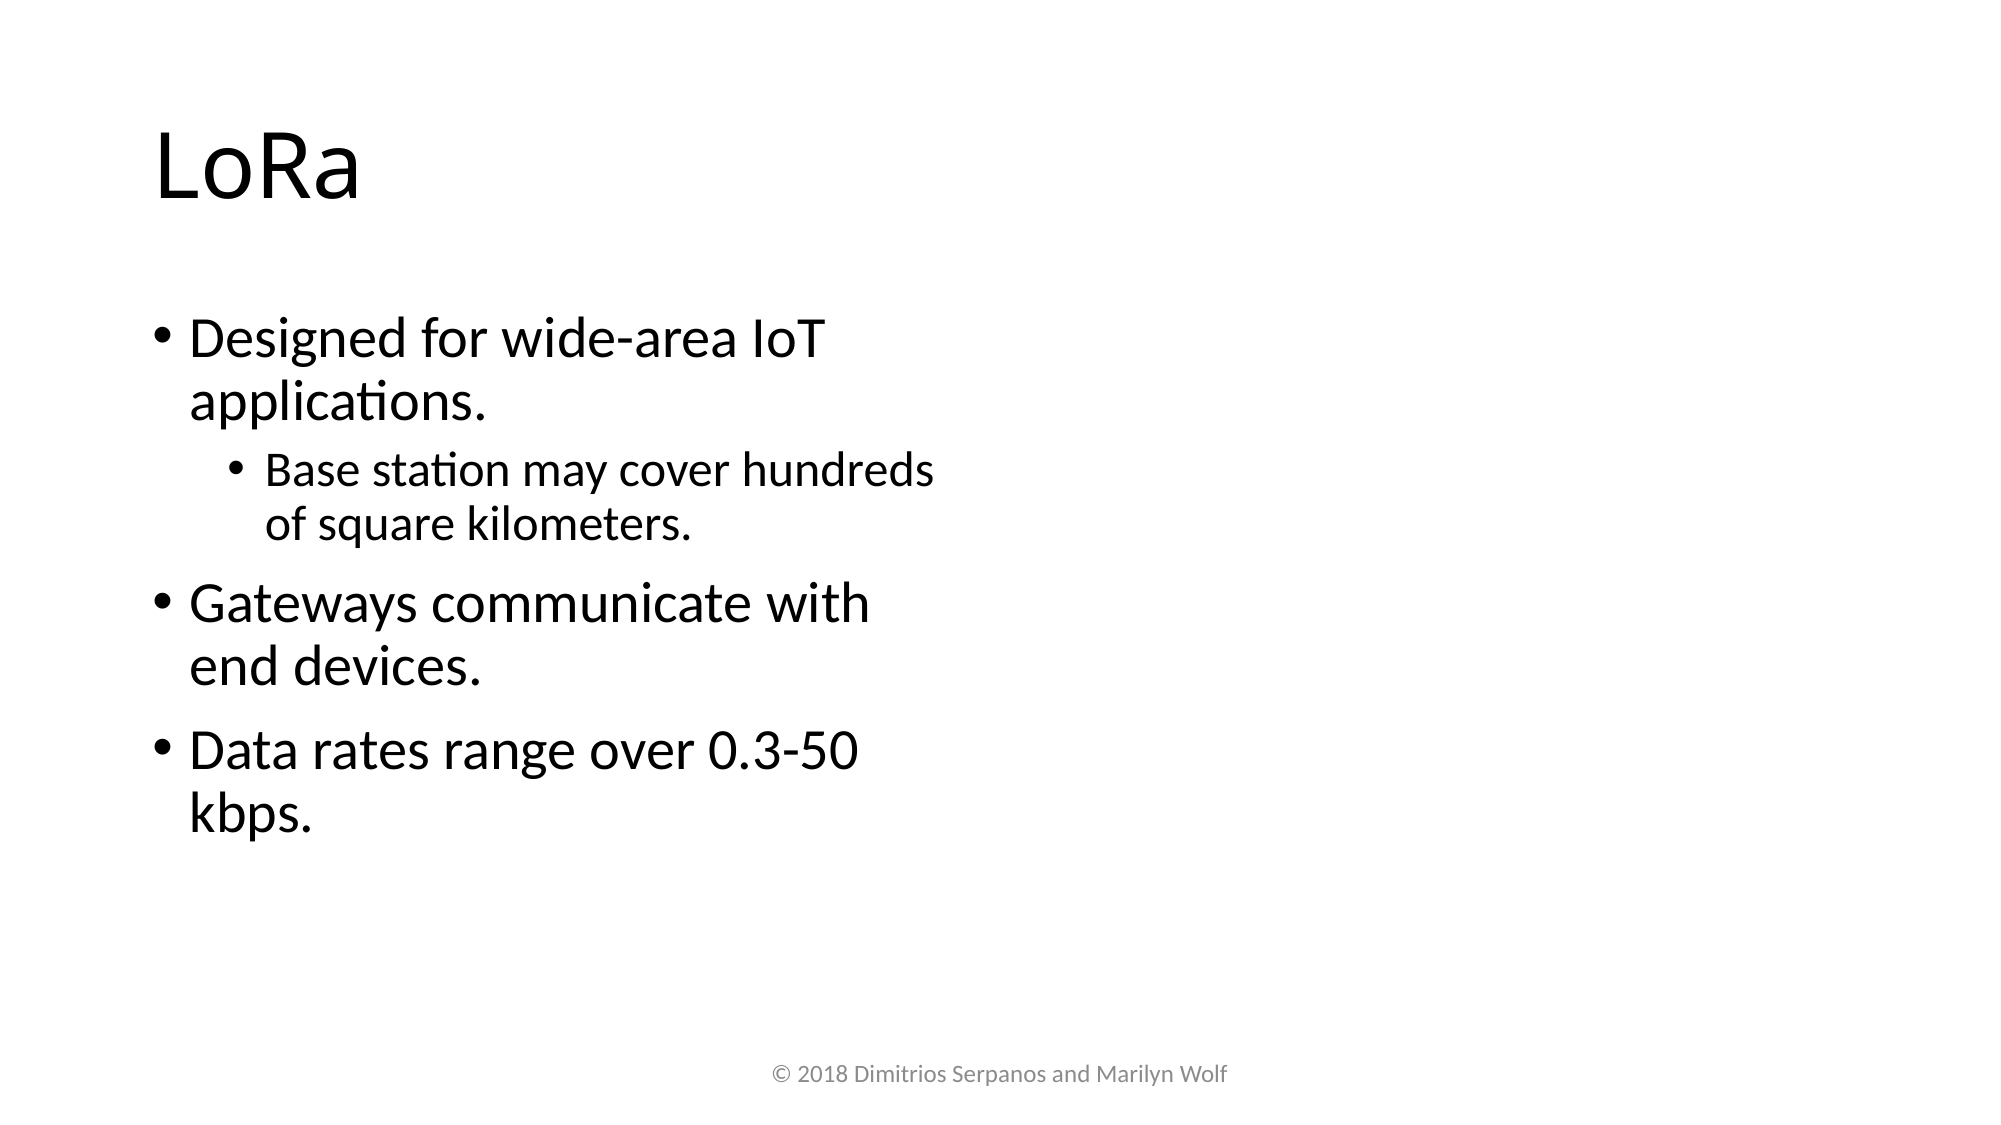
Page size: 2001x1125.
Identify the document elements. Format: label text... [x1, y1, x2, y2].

list Designed for wide-area IoT applications. Base station may cover hundreds of square kilometers. Gateways communicate with end devices. Data rates range over 0.3-50 kbps. [137, 299, 988, 1014]
title LoRa [137, 59, 1863, 278]
footer © 2018 Dimitrios Serpanos and Marilyn Wolf [662, 1042, 1338, 1103]
